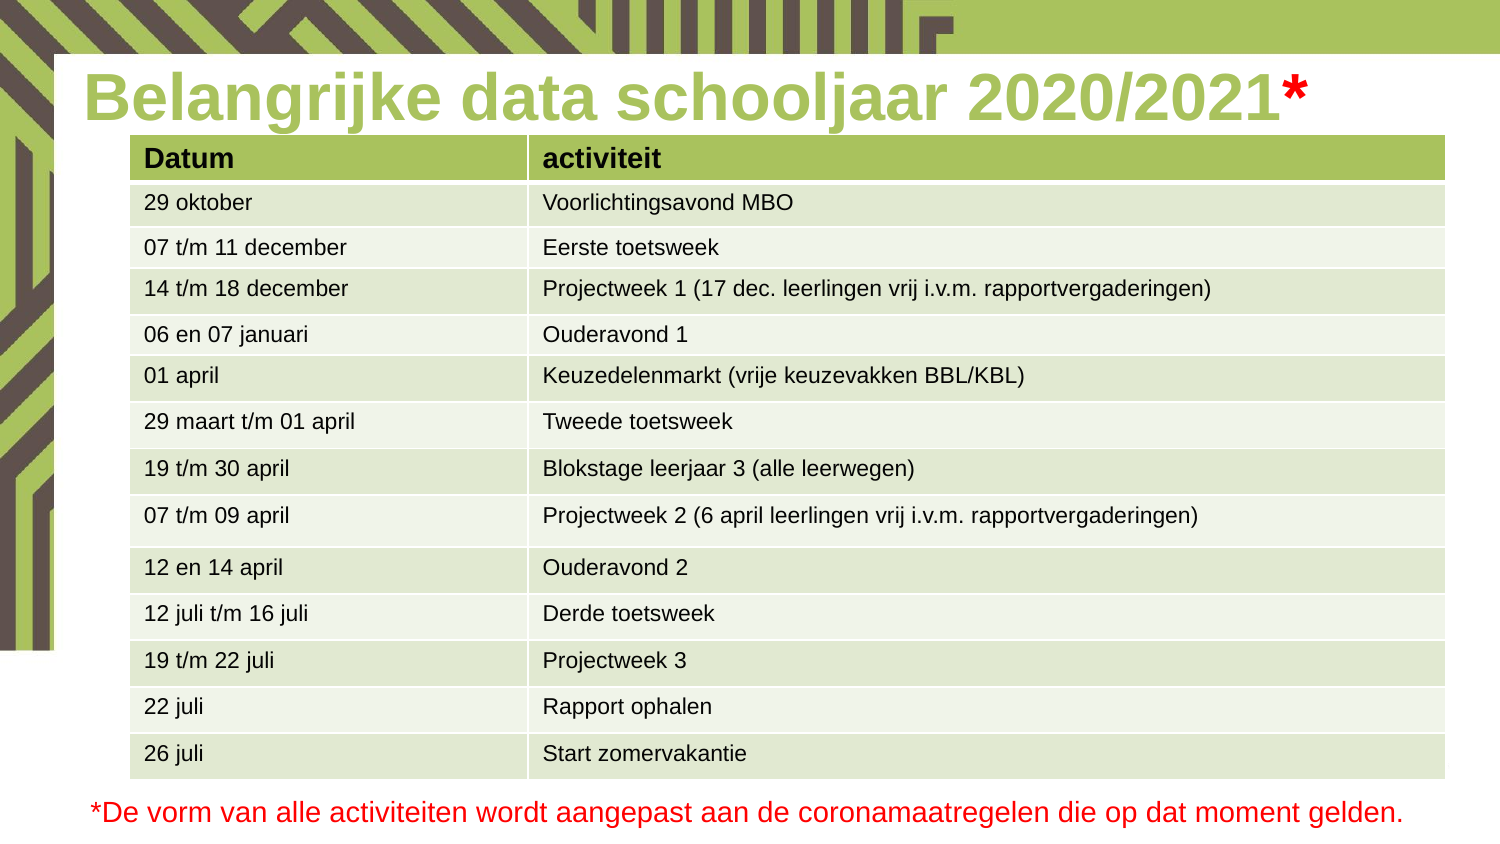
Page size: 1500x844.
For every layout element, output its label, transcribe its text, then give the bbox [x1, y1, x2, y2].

picture [0, 0, 1500, 844]
table_cell Voorlichtingsavond MBO [529, 185, 1445, 226]
table_cell Keuzedelenmarkt (vrije keuzevakken BBL/KBL) [529, 356, 1445, 401]
table_cell 14 t/m 18 december [130, 269, 527, 314]
table_cell 01 april [130, 356, 527, 401]
table_cell Eerste toetsweek [529, 228, 1445, 267]
table_cell 22 juli [130, 688, 527, 725]
table_cell Rapport ophalen [529, 688, 1445, 725]
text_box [36, 726, 1461, 837]
table_cell 19 t/m 22 juli [130, 641, 527, 686]
table_cell 06 en 07 januari [130, 316, 527, 354]
table_cell Tweede toetsweek [529, 403, 1445, 448]
table_cell 12 en 14 april [130, 548, 527, 593]
table_cell 07 t/m 11 december [130, 228, 527, 267]
table_cell 12 juli t/m 16 juli [130, 595, 527, 639]
table_cell Projectweek 2 (6 april leerlingen vrij i.v.m. rapportvergaderingen) [529, 496, 1445, 546]
table_header Datum [130, 135, 527, 180]
table_cell Ouderavond 1 [529, 316, 1445, 354]
table_header activiteit [529, 135, 1445, 180]
table_cell Projectweek 1 (17 dec. leerlingen vrij i.v.m. rapportvergaderingen) [529, 269, 1445, 314]
table_cell Blokstage leerjaar 3 (alle leerwegen) [529, 449, 1445, 494]
table_cell Derde toetsweek [529, 595, 1445, 639]
list Belangrijke data schooljaar 2020/2021* [68, 62, 1474, 180]
table_cell Ouderavond 2 [529, 548, 1445, 593]
table_cell 19 t/m 30 april [130, 449, 527, 494]
table_cell Projectweek 3 [529, 641, 1445, 686]
table_cell 07 t/m 09 april [130, 496, 527, 546]
table_cell 29 maart t/m 01 april [130, 403, 527, 448]
table_cell 29 oktober [130, 185, 527, 226]
